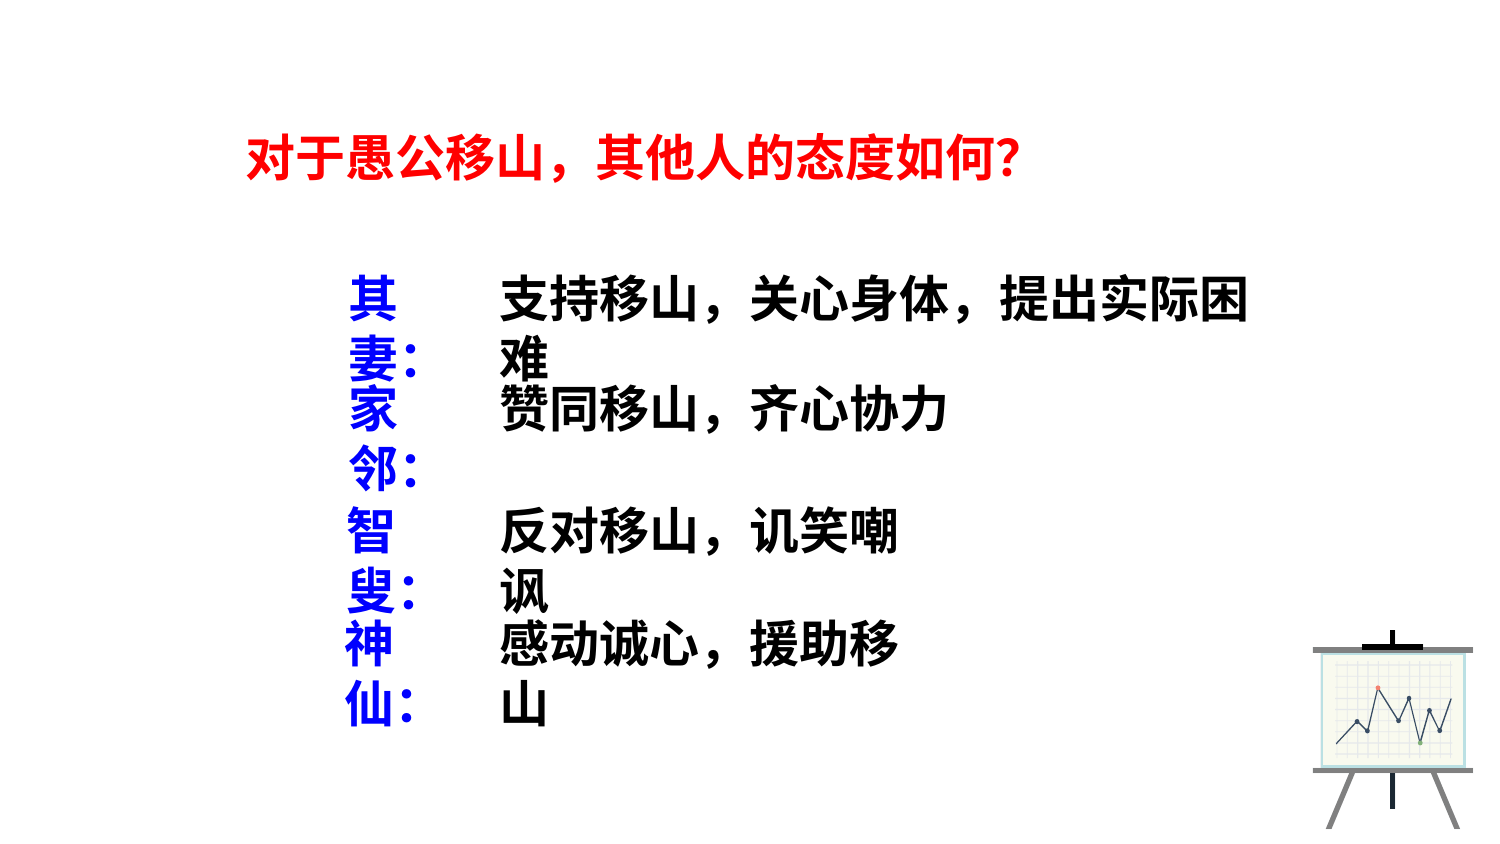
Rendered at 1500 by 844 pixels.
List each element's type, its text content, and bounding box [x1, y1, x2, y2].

text_box 家邻： [333, 370, 484, 506]
text_box 赞同移山，齐心协力 [484, 370, 980, 446]
text_box 对于愚公移山，其他人的态度如何？ [230, 118, 1092, 194]
text_box 神仙： [329, 604, 480, 740]
text_box 支持移山，关心身体，提出实际困难 [484, 260, 1269, 396]
text_box 感动诚心，援助移山 [484, 604, 960, 740]
text_box 智叟： [331, 491, 481, 627]
text_box 其妻： [333, 260, 484, 370]
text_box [1312, 630, 1474, 830]
text_box 反对移山，讥笑嘲讽 [484, 491, 960, 604]
